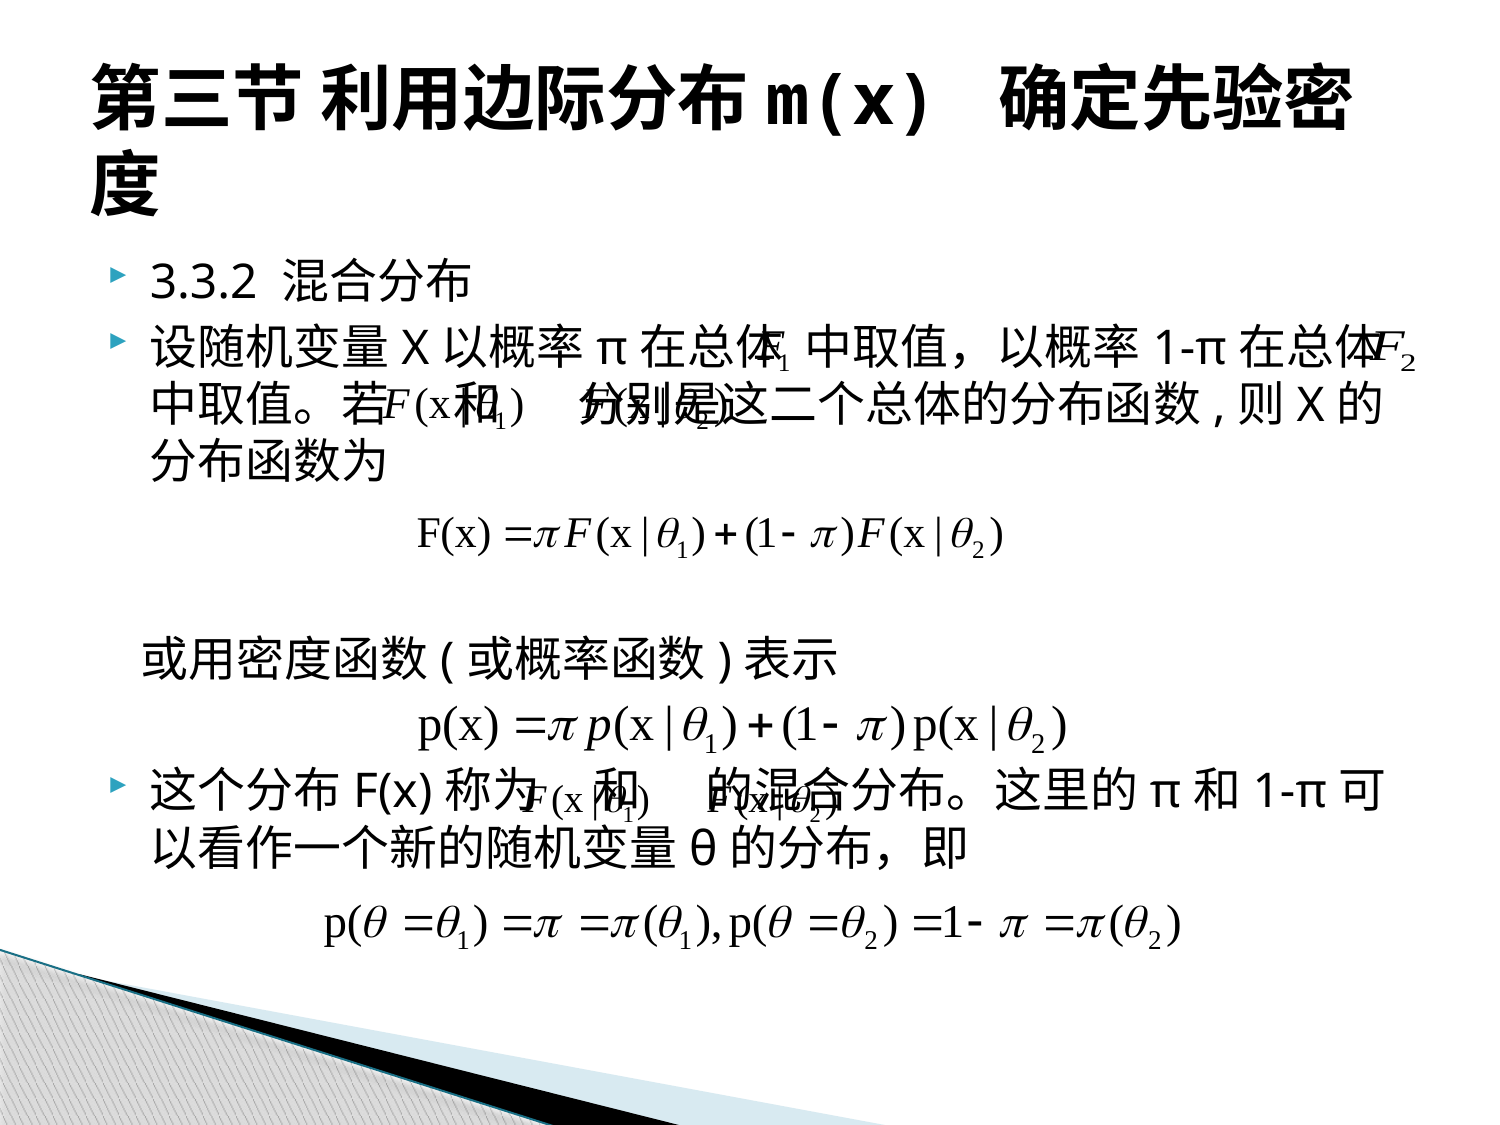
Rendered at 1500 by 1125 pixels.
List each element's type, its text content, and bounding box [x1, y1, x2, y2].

title 第三节 利用边际分布m(x) 确定先验密度 [75, 45, 1425, 233]
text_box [515, 772, 657, 833]
list 3.3.2 混合分布 设随机变量X以概率π在总体 中取值，以概率1-π在总体中取值。若 和 分别是这二个总体的分布函数,则X的分布函数为 或用密度函数(或概率函数)表示 这个分布F(x)称为 和 的混合分布。这里的π和1-π可以看作一个新的随机变量θ的分布，即 [75, 243, 1425, 1125]
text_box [409, 503, 1012, 570]
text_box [573, 374, 735, 441]
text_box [374, 374, 532, 441]
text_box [1359, 316, 1427, 383]
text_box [749, 316, 798, 383]
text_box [316, 890, 1192, 962]
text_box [409, 691, 1079, 766]
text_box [700, 773, 844, 833]
